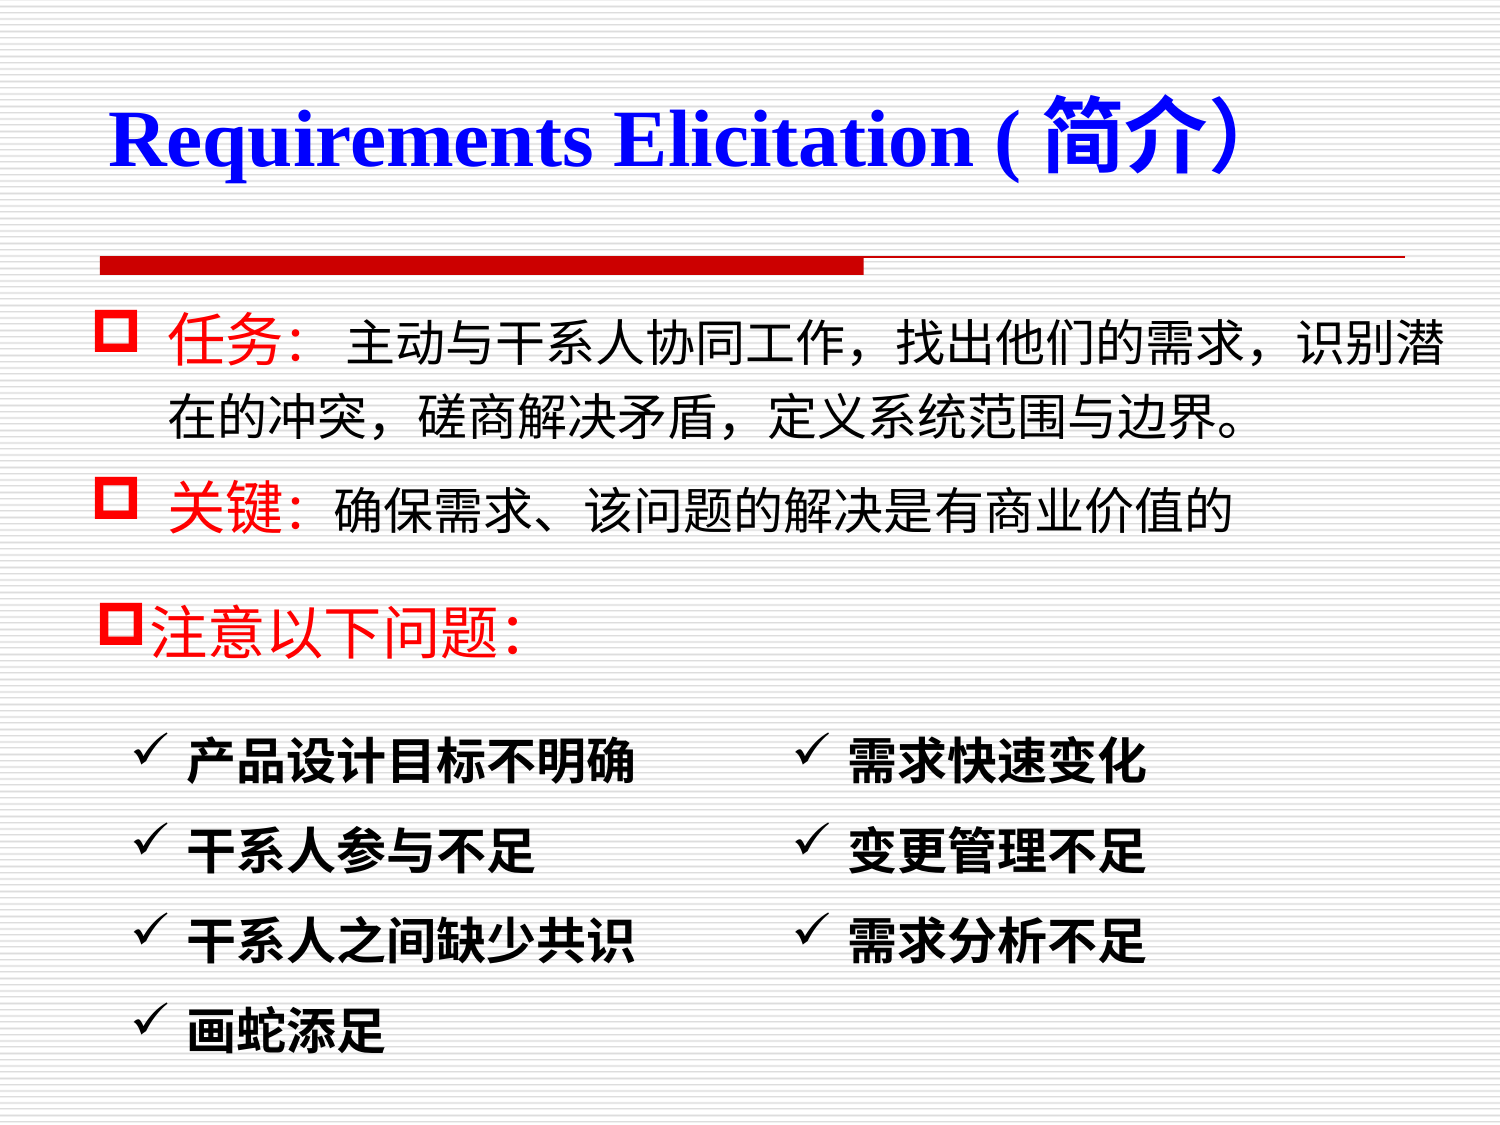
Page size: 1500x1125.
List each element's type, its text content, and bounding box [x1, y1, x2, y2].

text_box 产品设计目标不明确 干系人参与不足 干系人之间缺少共识 画蛇添足 需求快速变化 变更管理不足 需求分析不足 [115, 691, 1468, 1115]
picture [0, 0, 1500, 1125]
text_box 注意以下问题： [80, 574, 572, 674]
text_box Requirements Elicitation (简介） [92, 75, 1468, 191]
text_box 任务： 主动与干系人协同工作，找出他们的需求，识别潜在的冲突，磋商解决矛盾，定义系统范围与边界。 关键：确保需求、该问题的解决是有商业价值的 [75, 281, 1500, 607]
